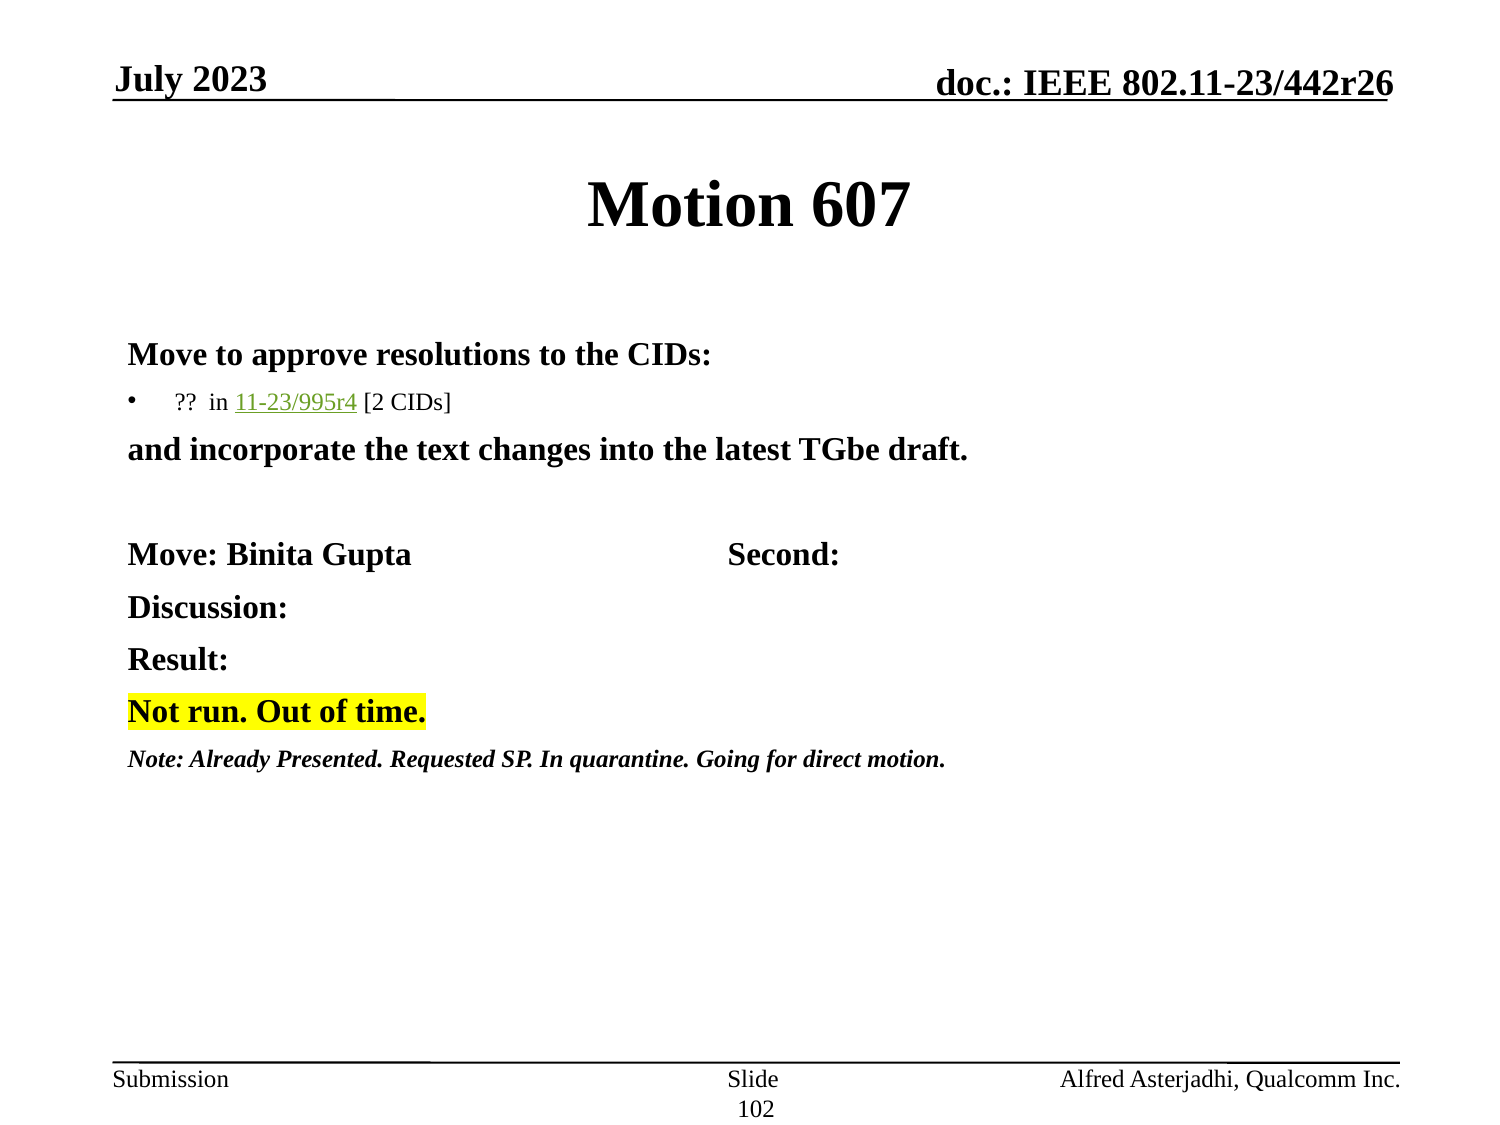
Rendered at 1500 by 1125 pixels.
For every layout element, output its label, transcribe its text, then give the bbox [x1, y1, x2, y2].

footer Alfred Asterjadhi, Qualcomm Inc. [878, 1061, 1402, 1093]
list Move to approve resolutions to the CIDs: ?? in 11-23/995r4 [2 CIDs] and incorporate the text changes into the latest TGbe draft. Move: Binita Gupta Second: Discussion: Result: Not run. Out of time. Note: Already Presented. Requested SP. In quarantine. Going for direct motion. [112, 324, 1388, 1063]
slide_number Slide 102 [712, 1061, 800, 1123]
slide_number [114, 54, 423, 100]
title Motion 607 [112, 112, 1388, 288]
